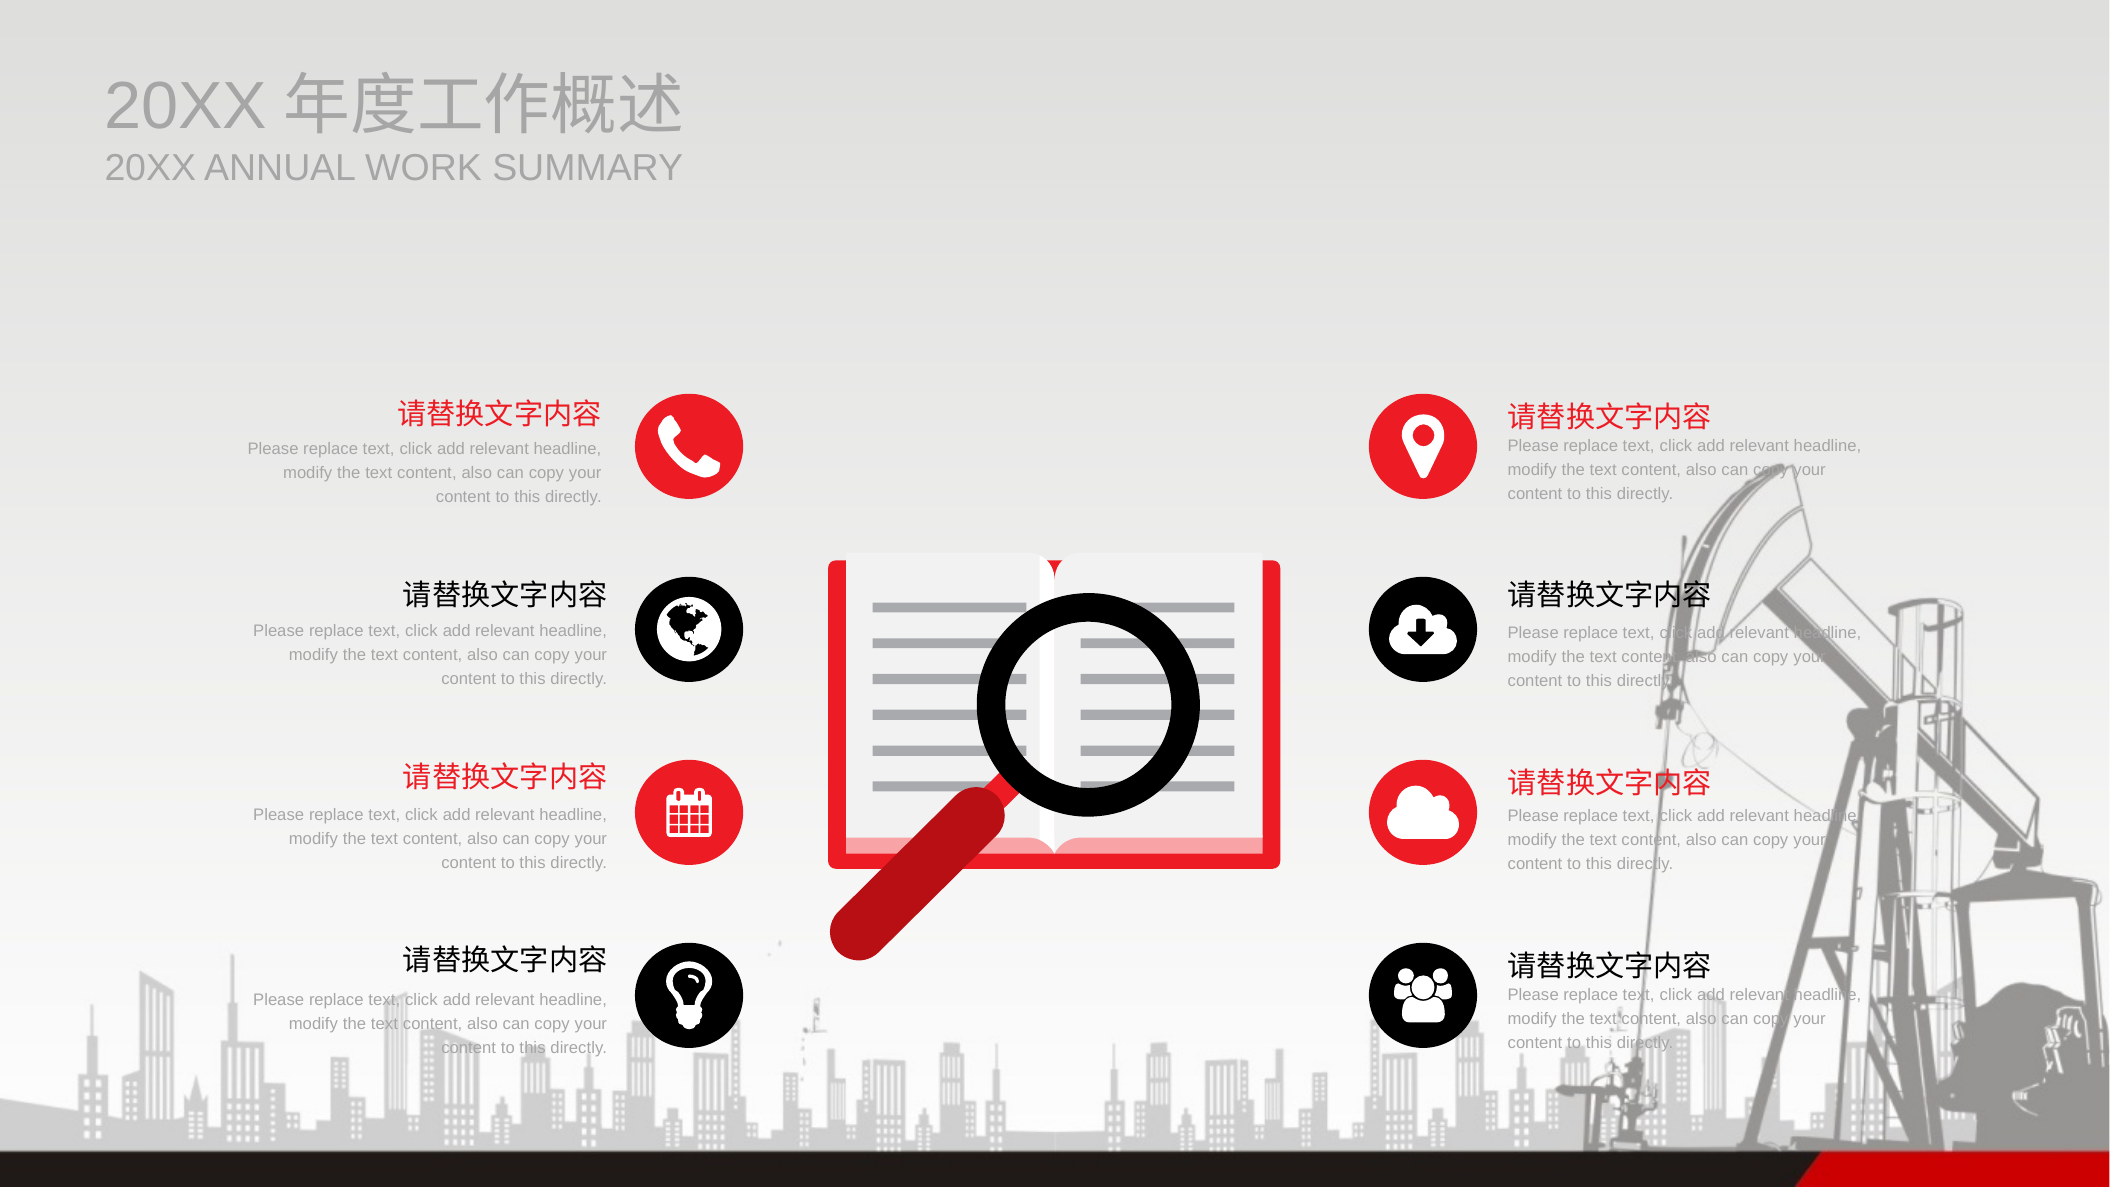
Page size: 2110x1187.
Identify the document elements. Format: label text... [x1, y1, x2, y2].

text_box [634, 576, 744, 682]
text_box 20XX年度工作概述 [104, 61, 692, 142]
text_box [251, 934, 608, 1058]
picture [0, 0, 2110, 1187]
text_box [246, 388, 602, 507]
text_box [1368, 393, 1478, 499]
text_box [251, 750, 608, 873]
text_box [634, 942, 744, 1048]
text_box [1507, 939, 1864, 1053]
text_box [634, 759, 744, 865]
text_box 20XX ANNUAL WORK SUMMARY [104, 142, 692, 188]
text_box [1507, 390, 1864, 504]
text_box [1368, 576, 1478, 682]
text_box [1368, 942, 1478, 1048]
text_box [251, 568, 608, 689]
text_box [1368, 759, 1478, 865]
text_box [1507, 569, 1864, 691]
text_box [1507, 756, 1864, 874]
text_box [827, 552, 1281, 963]
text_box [634, 393, 744, 499]
